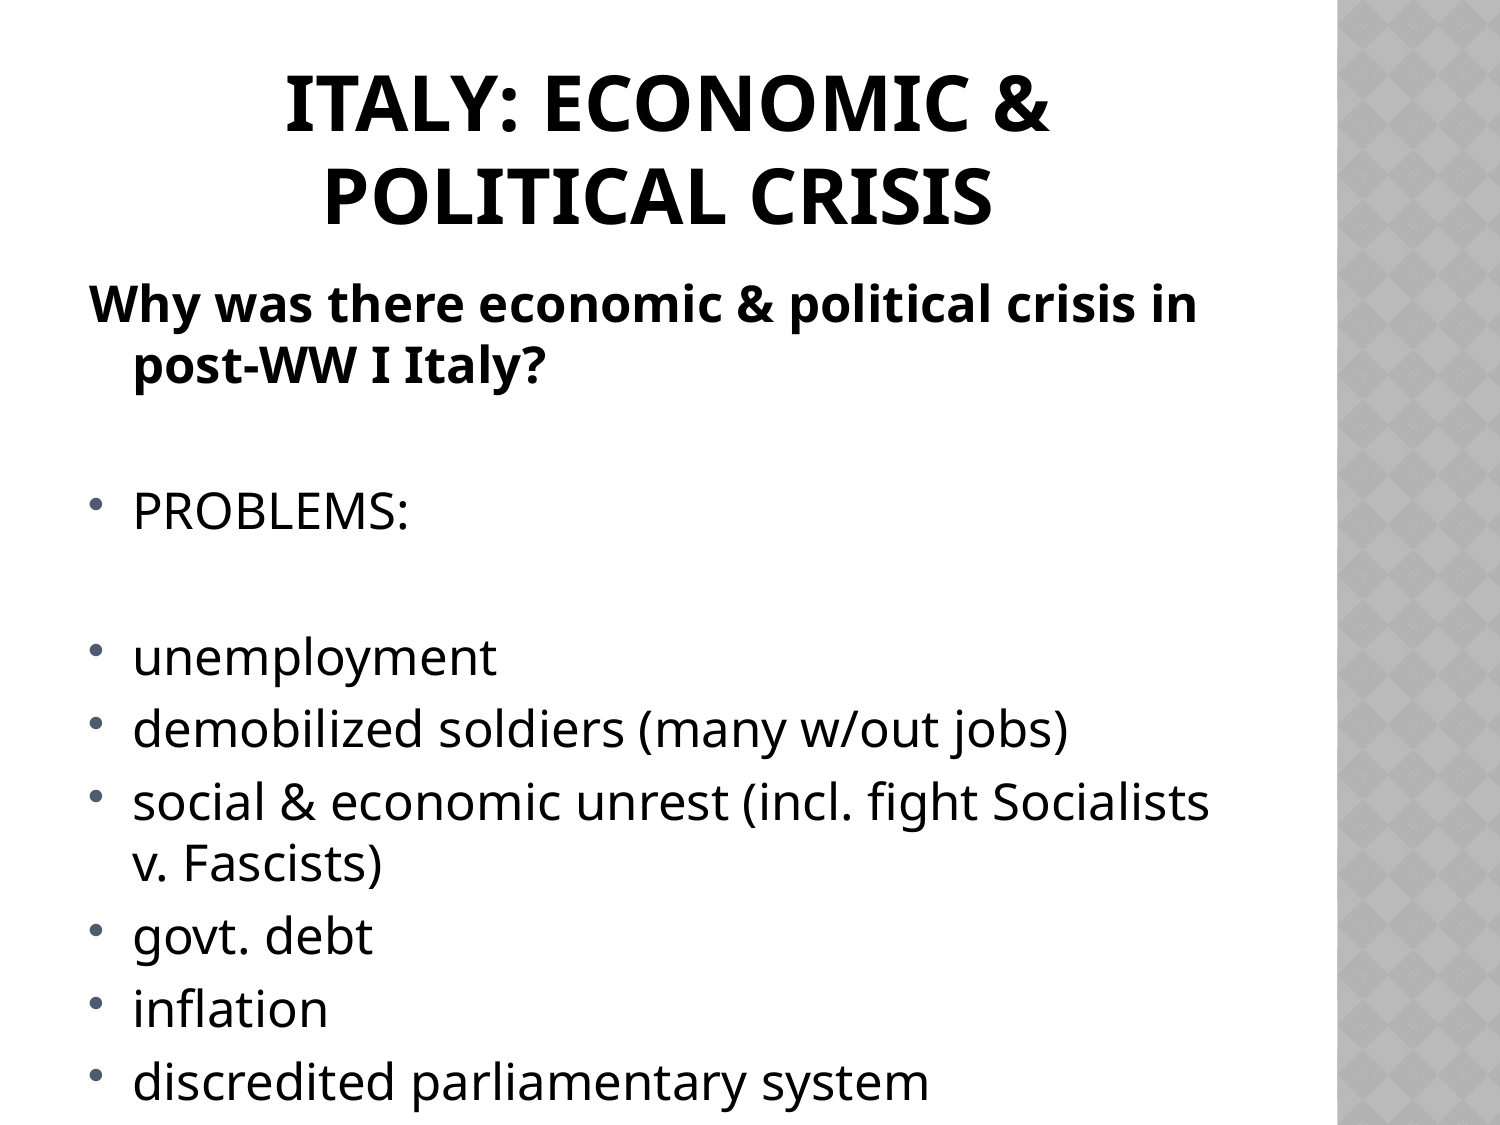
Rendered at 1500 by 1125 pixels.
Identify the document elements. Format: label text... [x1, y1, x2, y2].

list Why was there economic & political crisis in post-WW I Italy? PROBLEMS: unemployment demobilized soldiers (many w/out jobs) social & economic unrest (incl. fight Socialists v. Fascists) govt. debt inflation discredited parliamentary system [75, 264, 1263, 1125]
title Italy: economic & political crisis [75, 52, 1263, 240]
